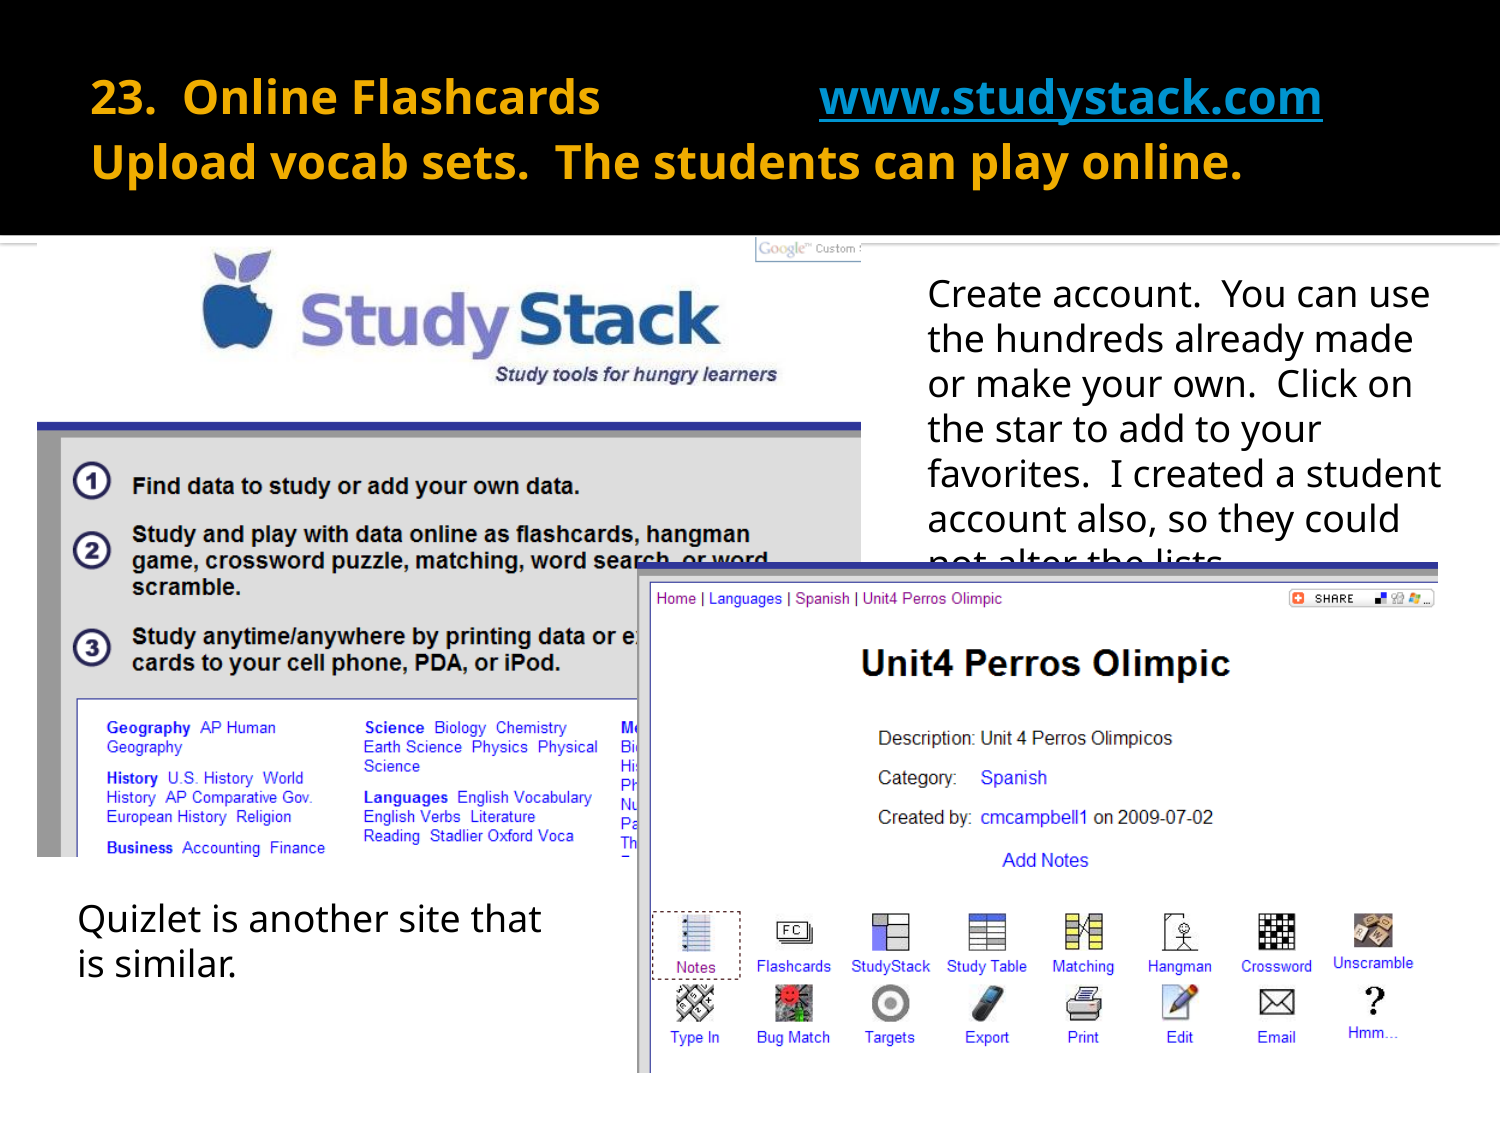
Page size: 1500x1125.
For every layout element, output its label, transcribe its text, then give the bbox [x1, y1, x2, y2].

text_box Quizlet is another site that is similar. [62, 887, 588, 993]
text_box Create account. You can use the hundreds already made or make your own. Click on the star to add to your favorites. I created a student account also, so they could not alter the lists. [912, 262, 1463, 638]
title 23. Online Flashcards www.studystack.com Upload vocab sets. The students can play online. [75, 25, 1425, 231]
picture [37, 237, 1438, 1074]
